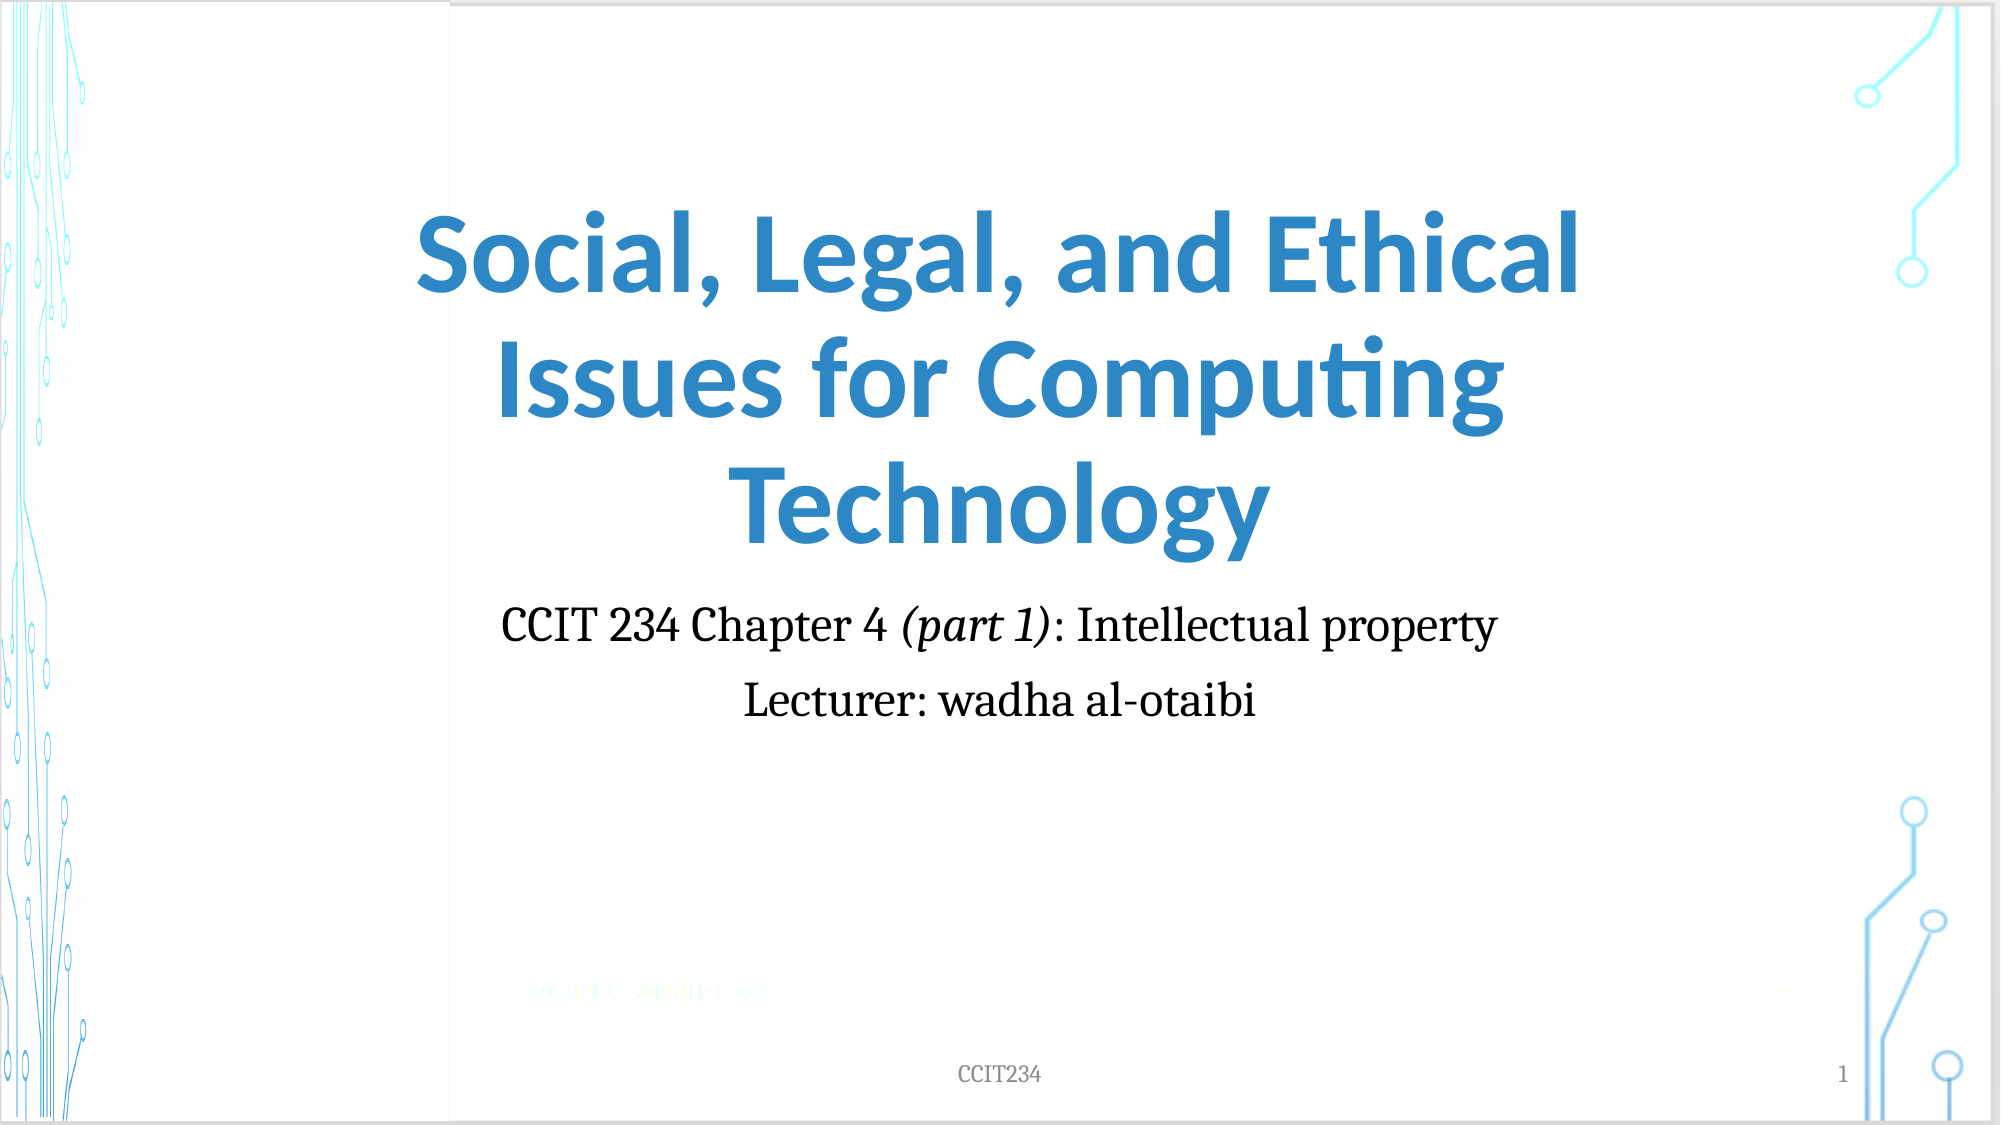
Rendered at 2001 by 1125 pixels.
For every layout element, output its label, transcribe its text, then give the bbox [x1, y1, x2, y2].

footer CCIT234 [662, 1042, 1338, 1103]
slide_number 1 [1412, 1042, 1863, 1103]
picture [0, 0, 2001, 1125]
subtitle CCIT 234 Chapter 4 (part 1): Intellectual property Lecturer: wadha al-otaibi [450, 590, 1750, 863]
title Social, Legal, and Ethical Issues for Computing Technology [450, 184, 1750, 576]
